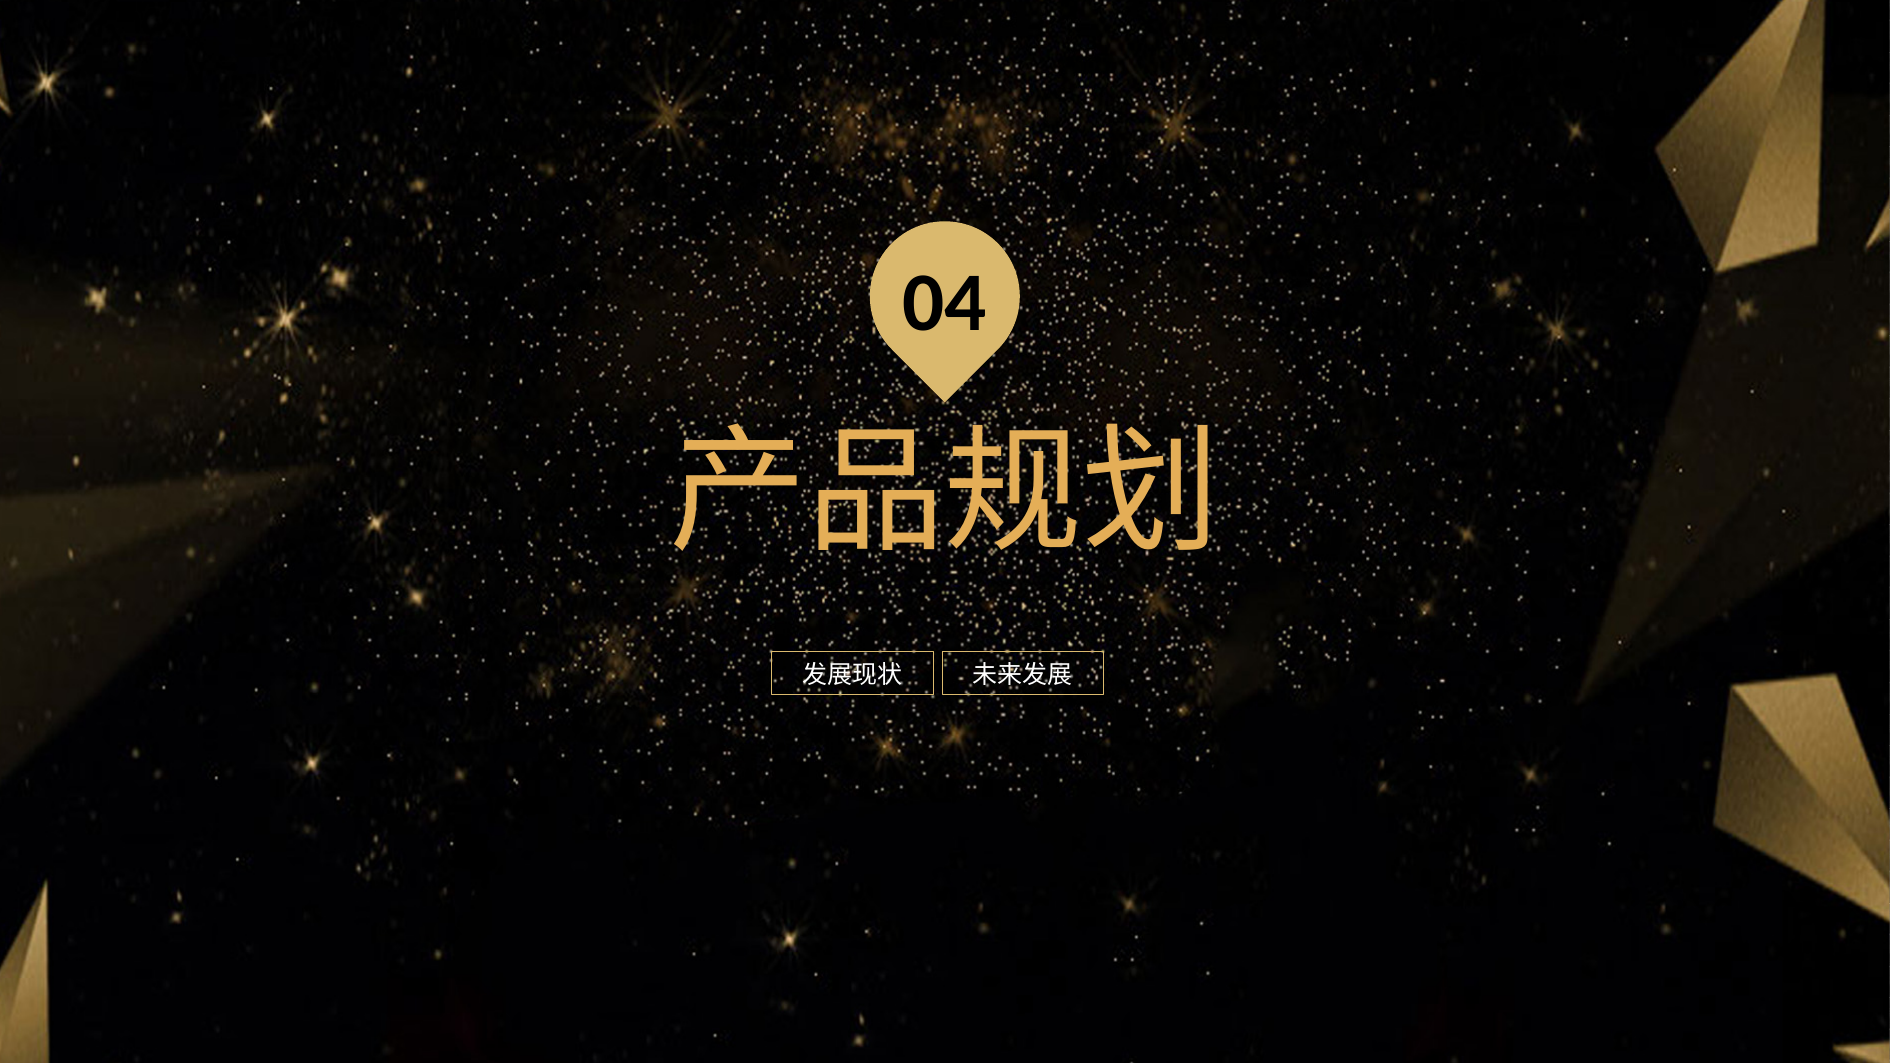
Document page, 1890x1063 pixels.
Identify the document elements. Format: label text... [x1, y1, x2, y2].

text_box 04 [902, 247, 988, 355]
text_box 产品规划 [669, 402, 1220, 575]
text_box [771, 650, 1105, 699]
text_box [867, 219, 1022, 402]
picture [0, 0, 1890, 1063]
